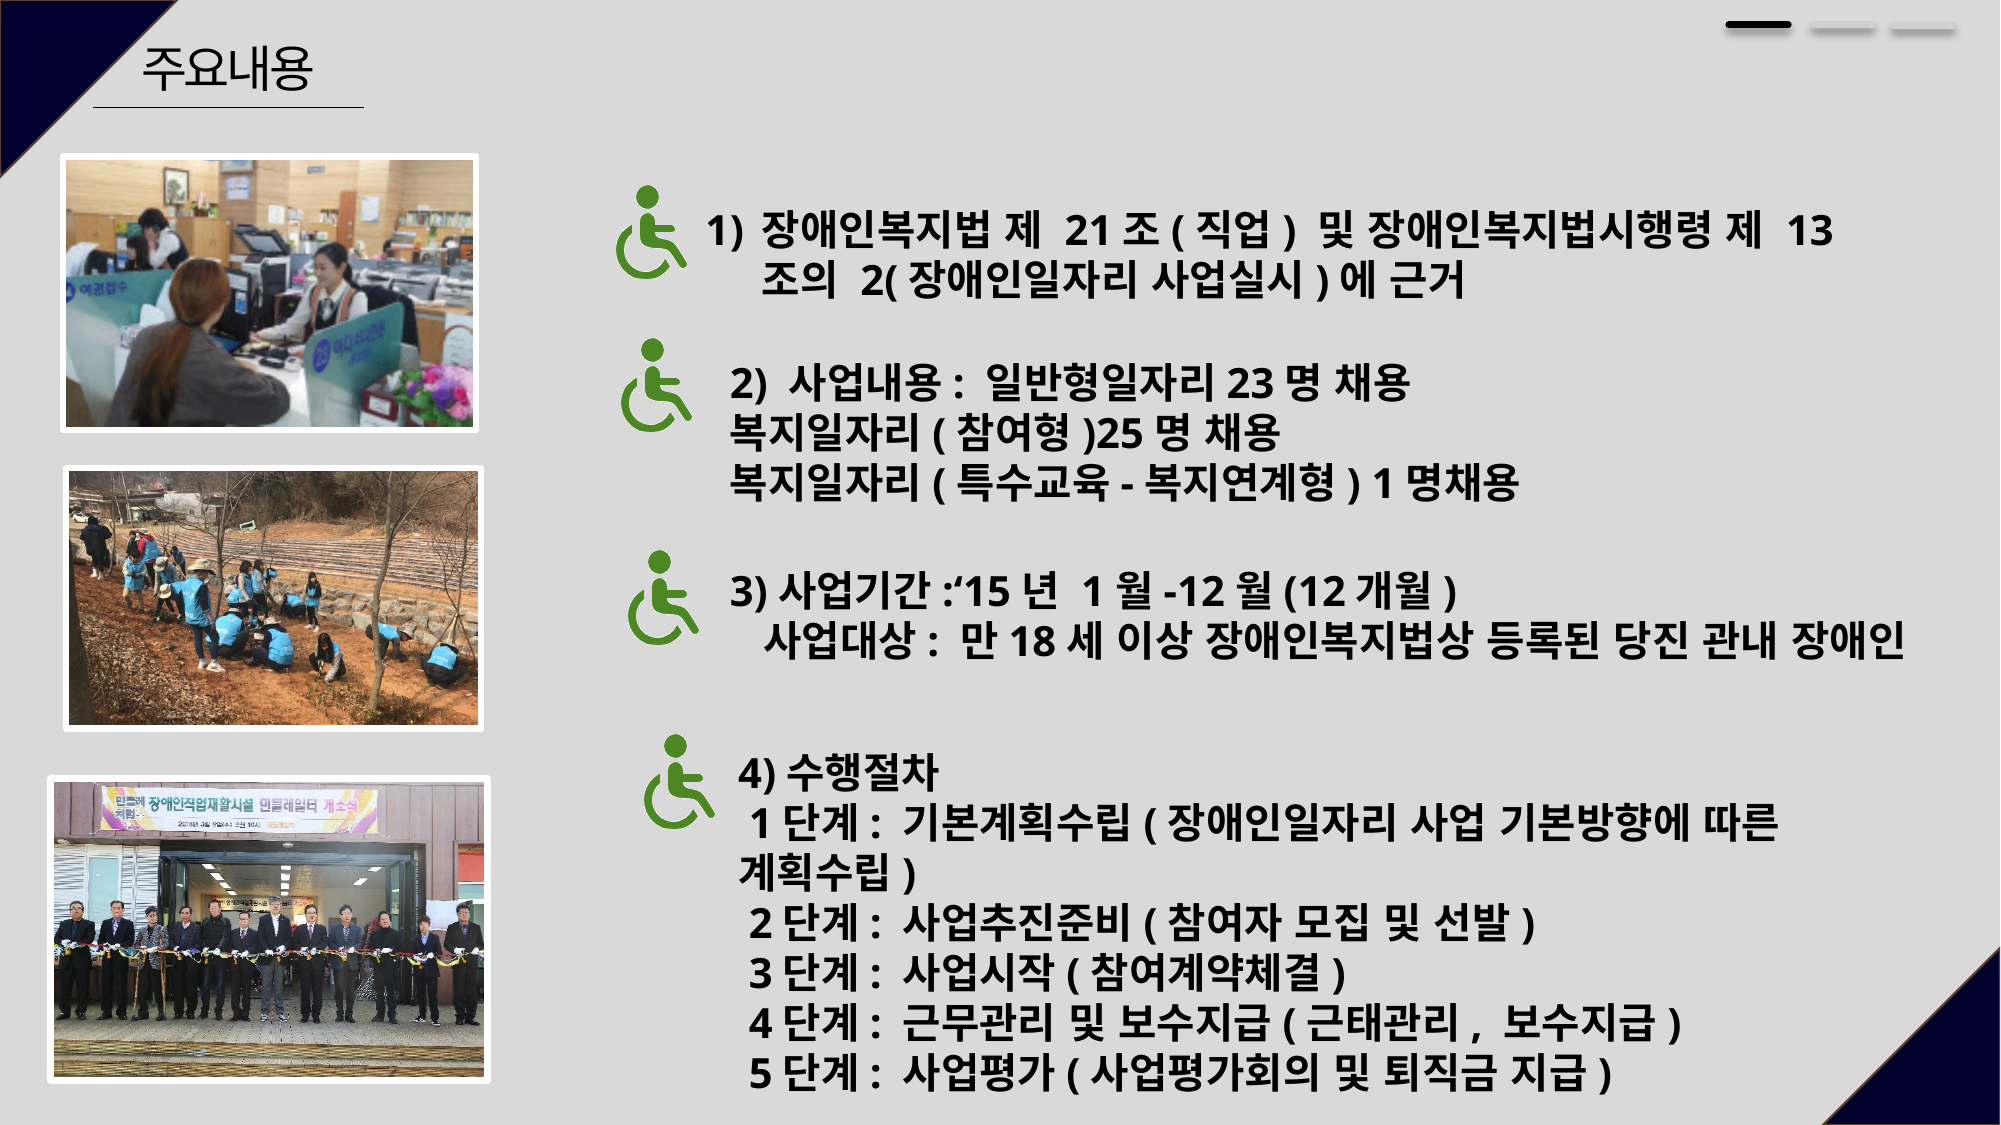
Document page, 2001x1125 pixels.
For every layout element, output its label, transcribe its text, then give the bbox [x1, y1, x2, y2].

picture [603, 185, 698, 279]
picture [609, 338, 703, 432]
text_box 주요내용 [126, 29, 331, 105]
text_box 장애인복지법 제 21조(직업) 및 장애인복지법시행령 제 13조의 2(장애인일자리 사업실시)에 근거 [690, 196, 1916, 311]
picture [65, 159, 473, 427]
picture [69, 470, 479, 726]
picture [632, 734, 726, 829]
text_box 4)수행절차 1단계: 기본계획수립(장애인일자리 사업 기본방향에 따른 계획수립) 2단계: 사업추진준비(참여자 모집 및 선발) 3단계: 사업시작(참여계약체결) 4단계: 근무관리 및 보수지급(근태관리, 보수지급) 5단계: 사업평가(사업평가회의 및 퇴직금 지급) [723, 738, 1949, 1104]
text_box 2) 사업내용: 일반형일자리23명 채용 복지일자리(참여형)25명 채용 복지일자리(특수교육-복지연계형) 1명채용 [715, 349, 1941, 515]
picture [616, 550, 710, 645]
text_box 3)사업기간:‘15년 1월-12월(12개월) 사업대상: 만18세 이상 장애인복지법상 등록된 당진 관내 장애인 [715, 557, 1941, 673]
picture [53, 781, 485, 1078]
